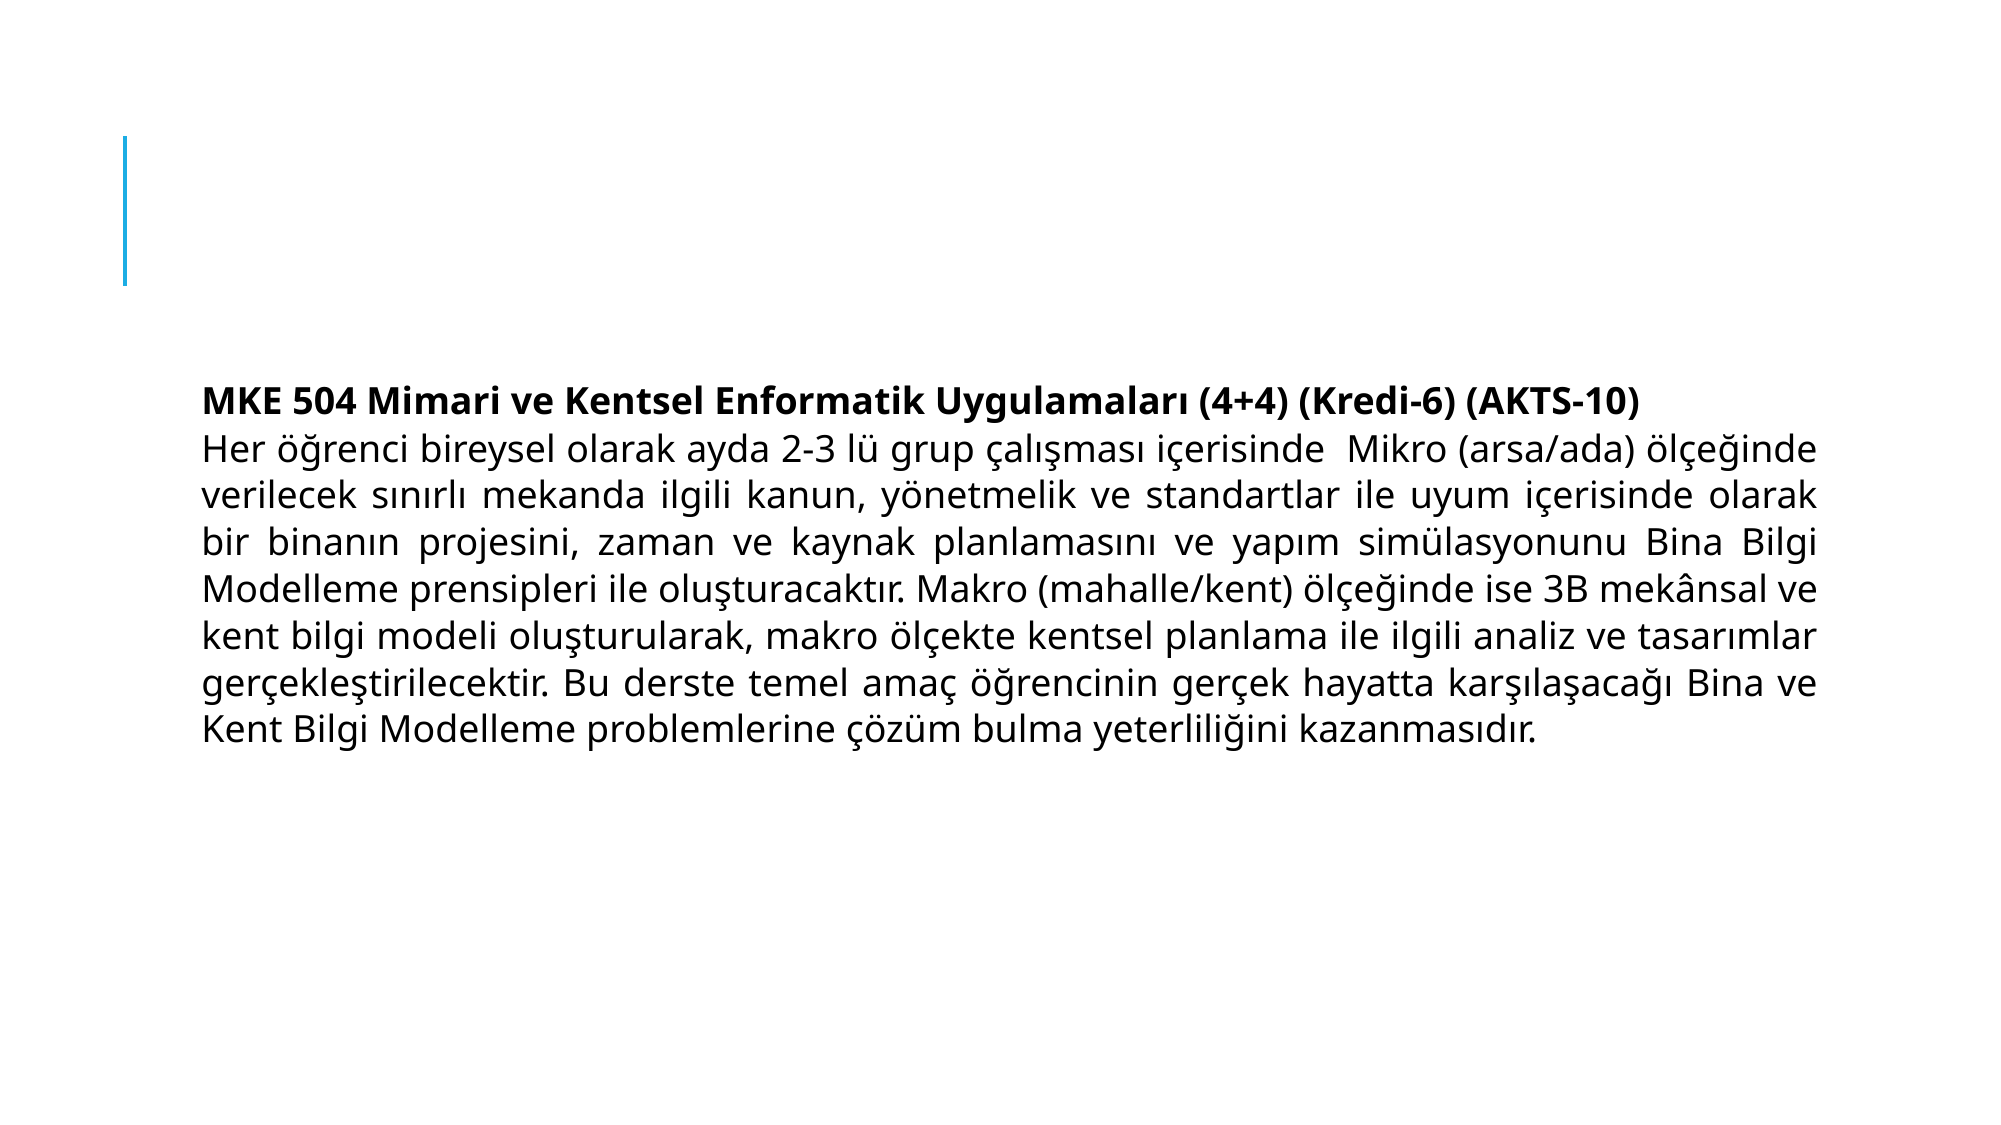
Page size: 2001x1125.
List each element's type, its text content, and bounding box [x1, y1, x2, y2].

text_box MKE 504 Mimari ve Kentsel Enformatik Uygulamaları (4+4) (Kredi-6) (AKTS-10) Her öğrenci bireysel olarak ayda 2-3 lü grup çalışması içerisinde Mikro (arsa/ada) ölçeğinde verilecek sınırlı mekanda ilgili kanun, yönetmelik ve standartlar ile uyum içerisinde olarak bir binanın projesini, zaman ve kaynak planlamasını ve yapım simülasyonunu Bina Bilgi Modelleme prensipleri ile oluşturacaktır. Makro (mahalle/kent) ölçeğinde ise 3B mekânsal ve kent bilgi modeli oluşturularak, makro ölçekte kentsel planlama ile ilgili analiz ve tasarımlar gerçekleştirilecektir. Bu derste temel amaç öğrencinin gerçek hayatta karşılaşacağı Bina ve Kent Bilgi Modelleme problemlerine çözüm bulma yeterliliğini kazanmasıdır. [186, 368, 1840, 805]
